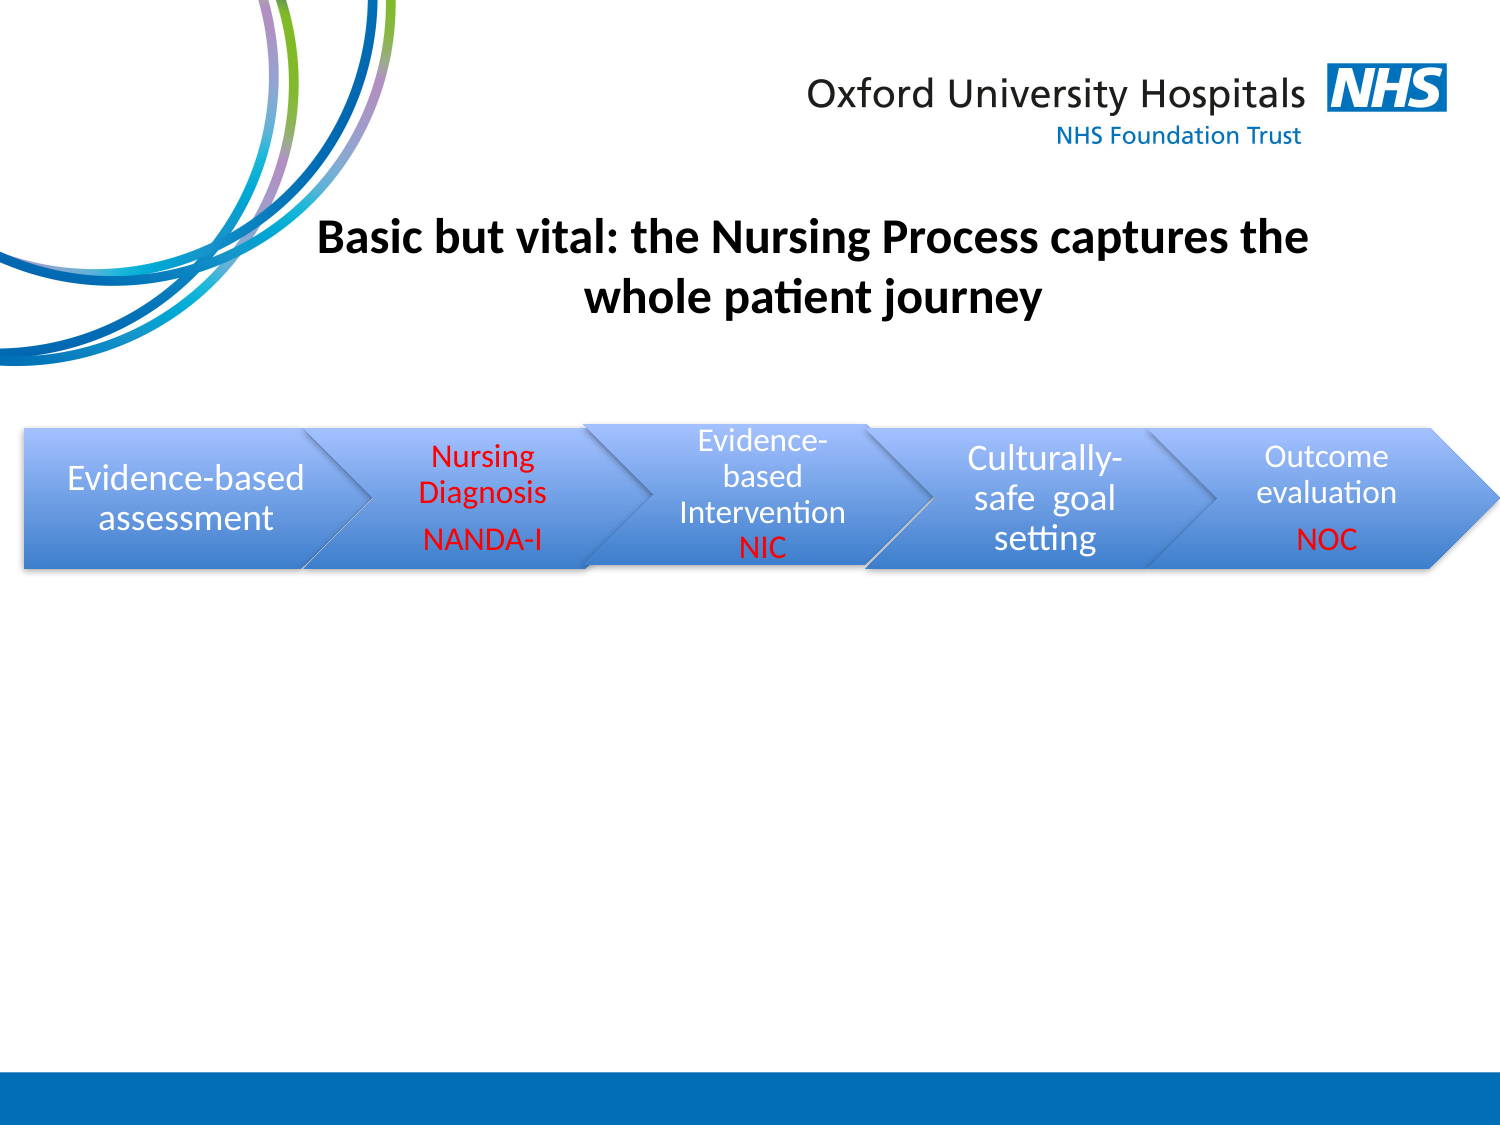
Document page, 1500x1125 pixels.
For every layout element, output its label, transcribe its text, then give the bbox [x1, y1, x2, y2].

title Basic but vital: the Nursing Process captures the whole patient journey [213, 151, 1425, 373]
picture [0, 0, 1500, 1125]
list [23, 374, 1500, 622]
